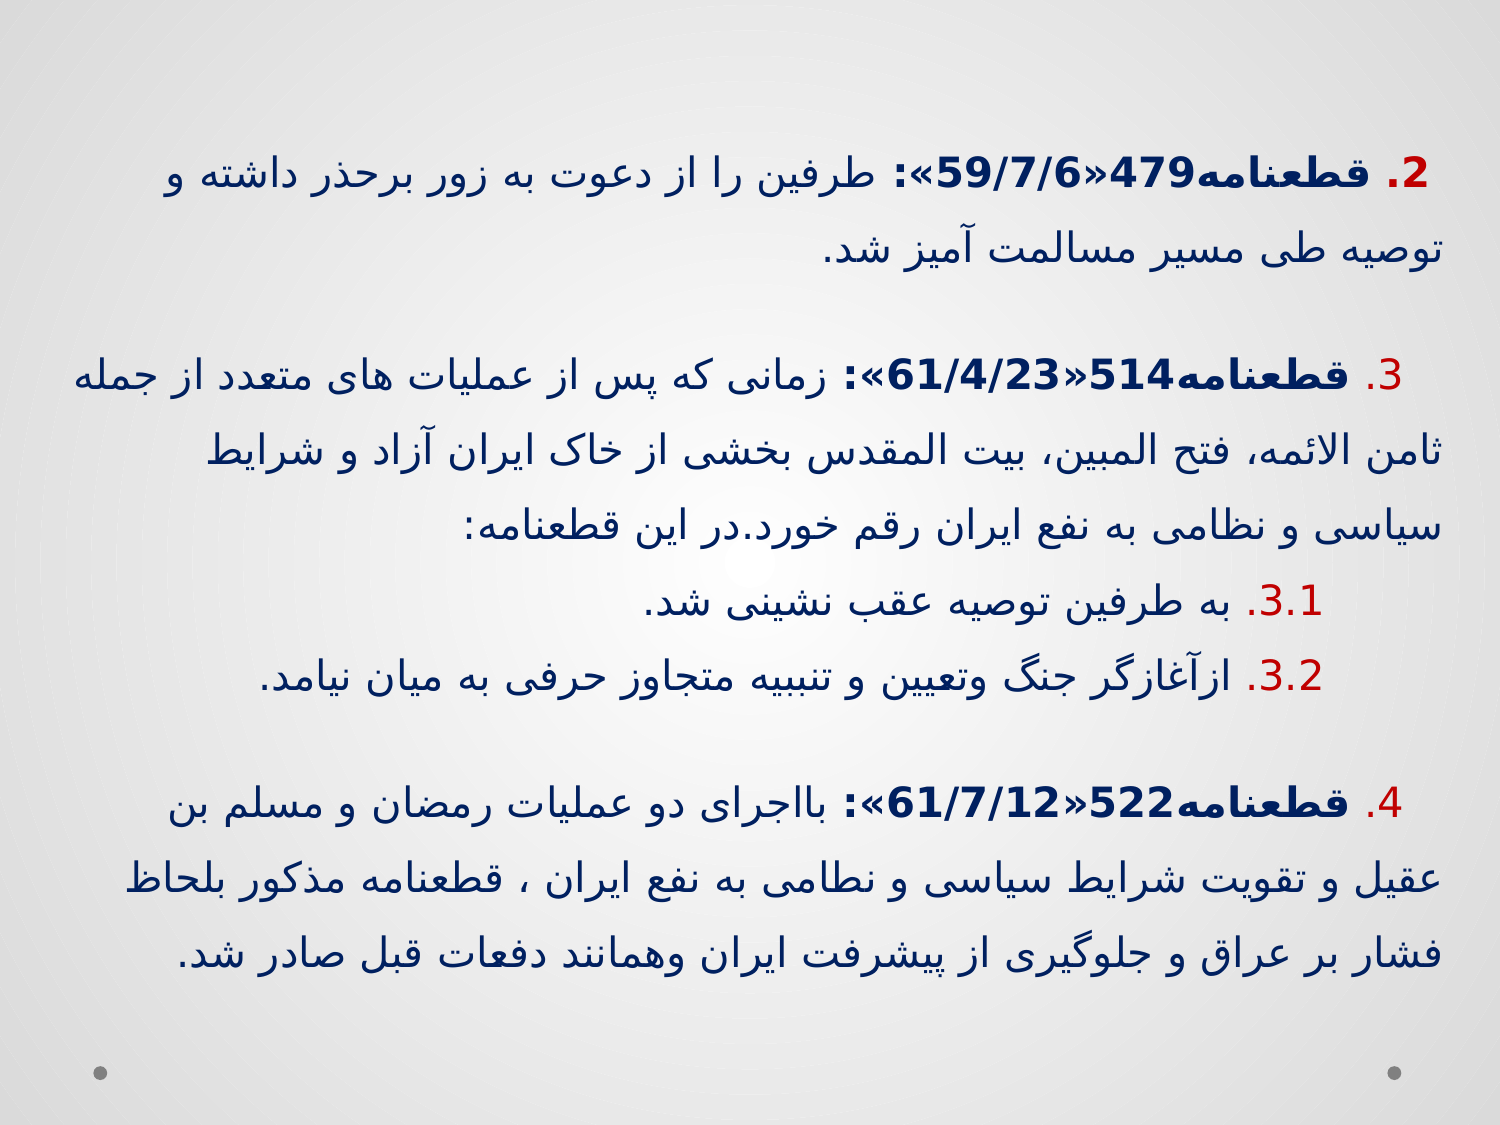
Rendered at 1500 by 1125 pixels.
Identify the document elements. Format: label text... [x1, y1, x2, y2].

text_box 2. قطعنامه479«59/7/6»: طرفین را از دعوت به زور برحذر داشته و توصیه طی مسیر مسالمت آمیز شد. 3. قطعنامه514«61/4/23»: زمانی که پس از عملیات های متعدد از جمله ثامن الائمه، فتح المبین، بیت المقدس بخشی از خاک ایران آزاد و شرایط سیاسی و نظامی به نفع ایران رقم خورد.در این قطعنامه: 3.1. به طرفین توصیه عقب نشینی شد. 3.2. ازآغازگر جنگ وتعیین و تنببیه متجاوز حرفی به میان نیامد. 4. قطعنامه522«61/7/12»: بااجرای دو عملیات رمضان و مسلم بن عقیل و تقویت شرایط سیاسی و نطامی به نفع ایران ، قطعنامه مذکور بلحاظ فشار بر عراق و جلوگیری از پیشرفت ایران وهمانند دفعات قبل صادر شد. [53, 113, 1459, 984]
